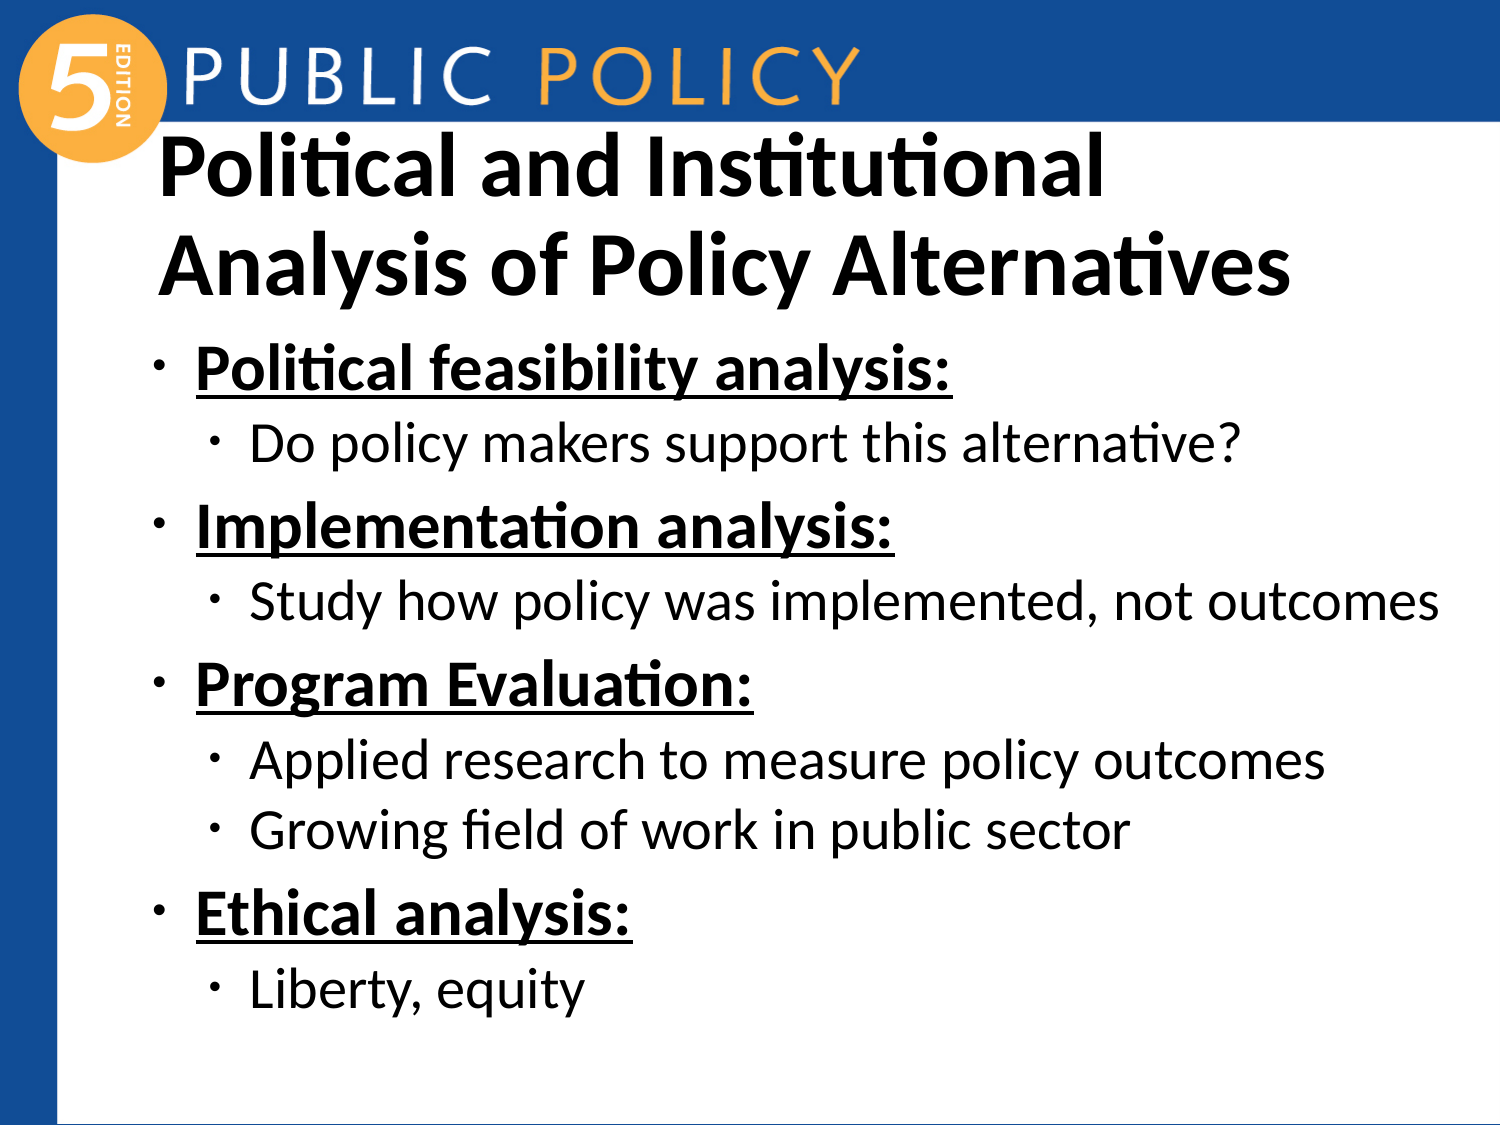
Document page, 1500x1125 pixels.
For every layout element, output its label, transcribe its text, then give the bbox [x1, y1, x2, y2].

picture [0, 0, 1500, 1125]
list Political feasibility analysis: Do policy makers support this alternative? Implementation analysis: Study how policy was implemented, not outcomes Program Evaluation: Applied research to measure policy outcomes Growing field of work in public sector Ethical analysis: Liberty, equity [137, 324, 1463, 1039]
title Political and Institutional Analysis of Policy Alternatives [143, 107, 1438, 325]
